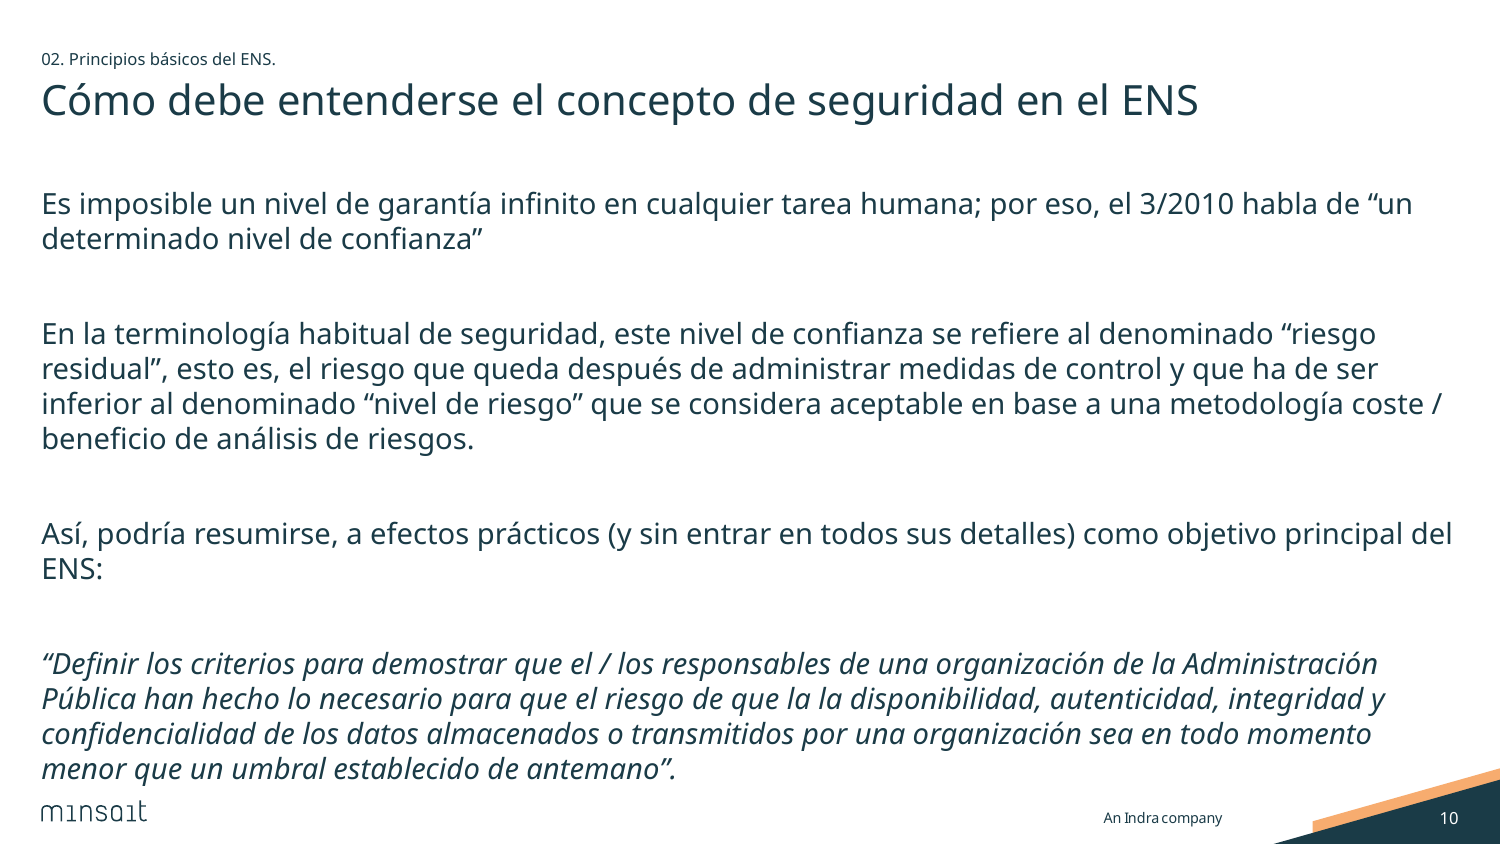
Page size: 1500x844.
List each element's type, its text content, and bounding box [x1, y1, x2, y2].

text_box Es imposible un nivel de garantía infinito en cualquier tarea humana; por eso, el 3/2010 habla de “un determinado nivel de confianza” En la terminología habitual de seguridad, este nivel de confianza se refiere al denominado “riesgo residual”, esto es, el riesgo que queda después de administrar medidas de control y que ha de ser inferior al denominado “nivel de riesgo” que se considera aceptable en base a una metodología coste / beneficio de análisis de riesgos. Así, podría resumirse, a efectos prácticos (y sin entrar en todos sus detalles) como objetivo principal del ENS: “Definir los criterios para demostrar que el / los responsables de una organización de la Administración Pública han hecho lo necesario para que el riesgo de que la la disponibilidad, autenticidad, integridad y confidencialidad de los datos almacenados o transmitidos por una organización sea en todo momento menor que un umbral establecido de antemano”. [41, 185, 1459, 471]
list 02. Principios básicos del ENS. [41, 43, 1459, 75]
title Cómo debe entenderse el concepto de seguridad en el ENS [41, 79, 1459, 185]
